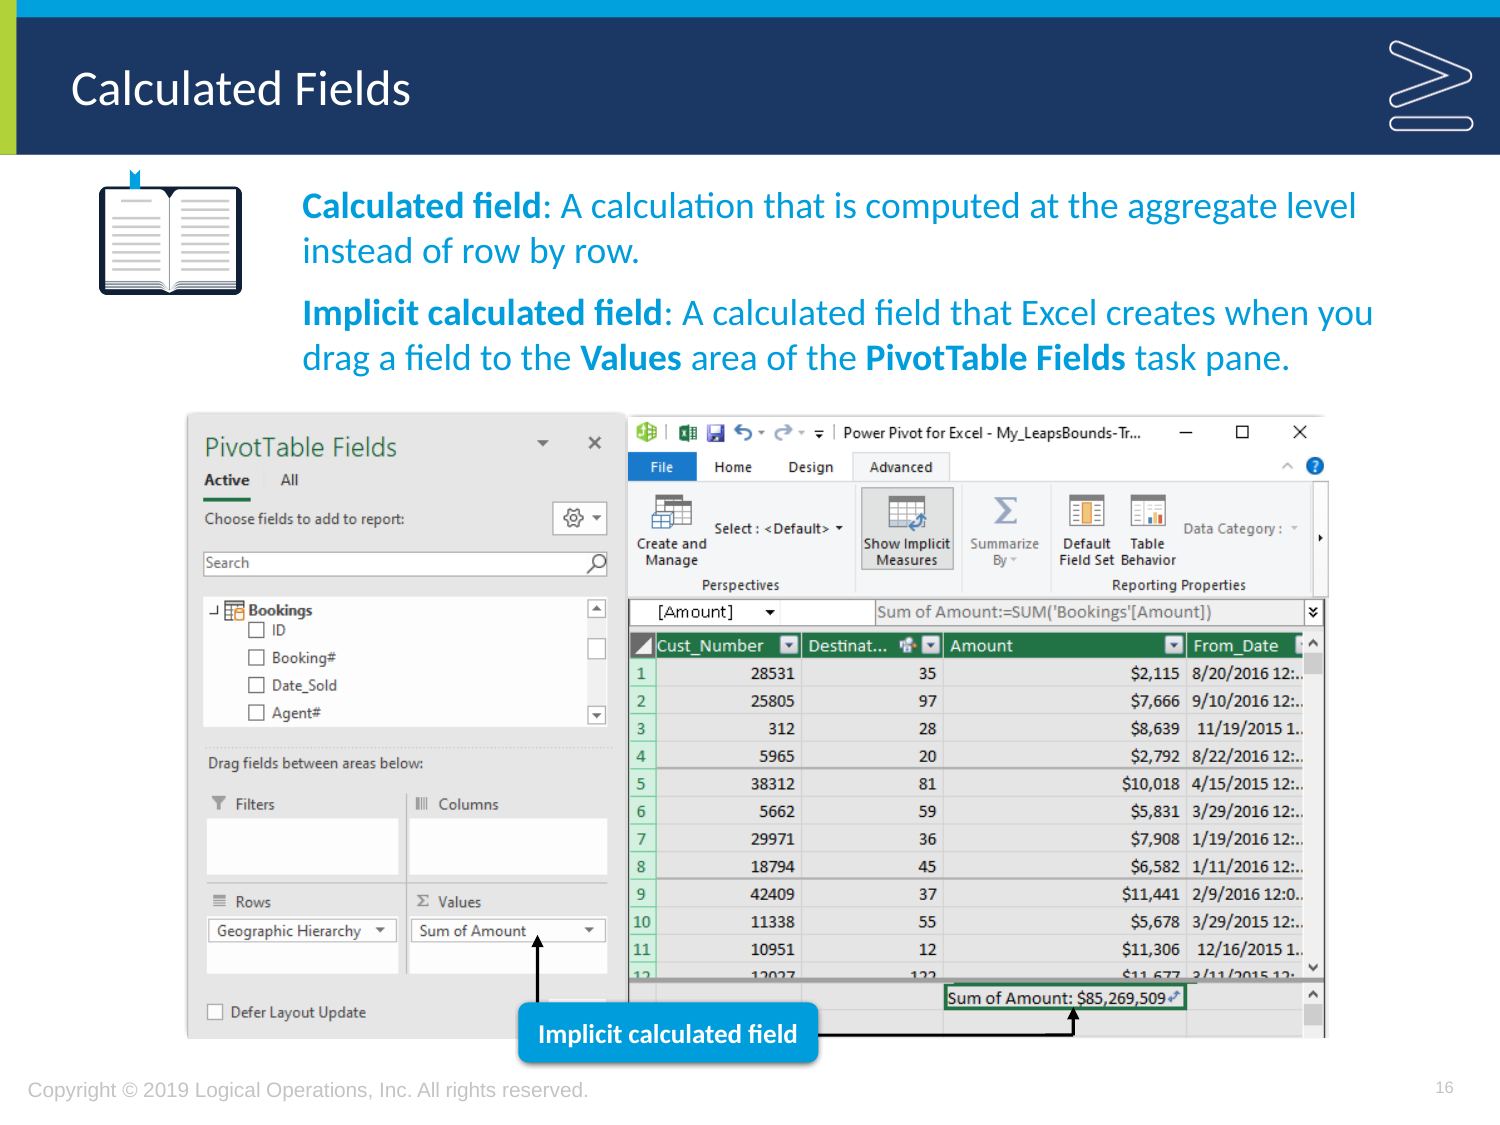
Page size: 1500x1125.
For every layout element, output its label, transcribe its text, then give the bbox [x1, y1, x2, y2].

slide_number 16 [1118, 1057, 1469, 1118]
picture [1350, 18, 1500, 155]
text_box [187, 414, 1330, 1063]
list Calculated field: A calculation that is computed at the aggregate level instead of row by row. Implicit calculated field: A calculated field that Excel creates when you drag a field to the Values area of the PivotTable Fields task pane. [287, 173, 1425, 390]
picture [0, 0, 56, 155]
title Calculated Fields [56, 16, 1350, 155]
picture [99, 169, 242, 295]
